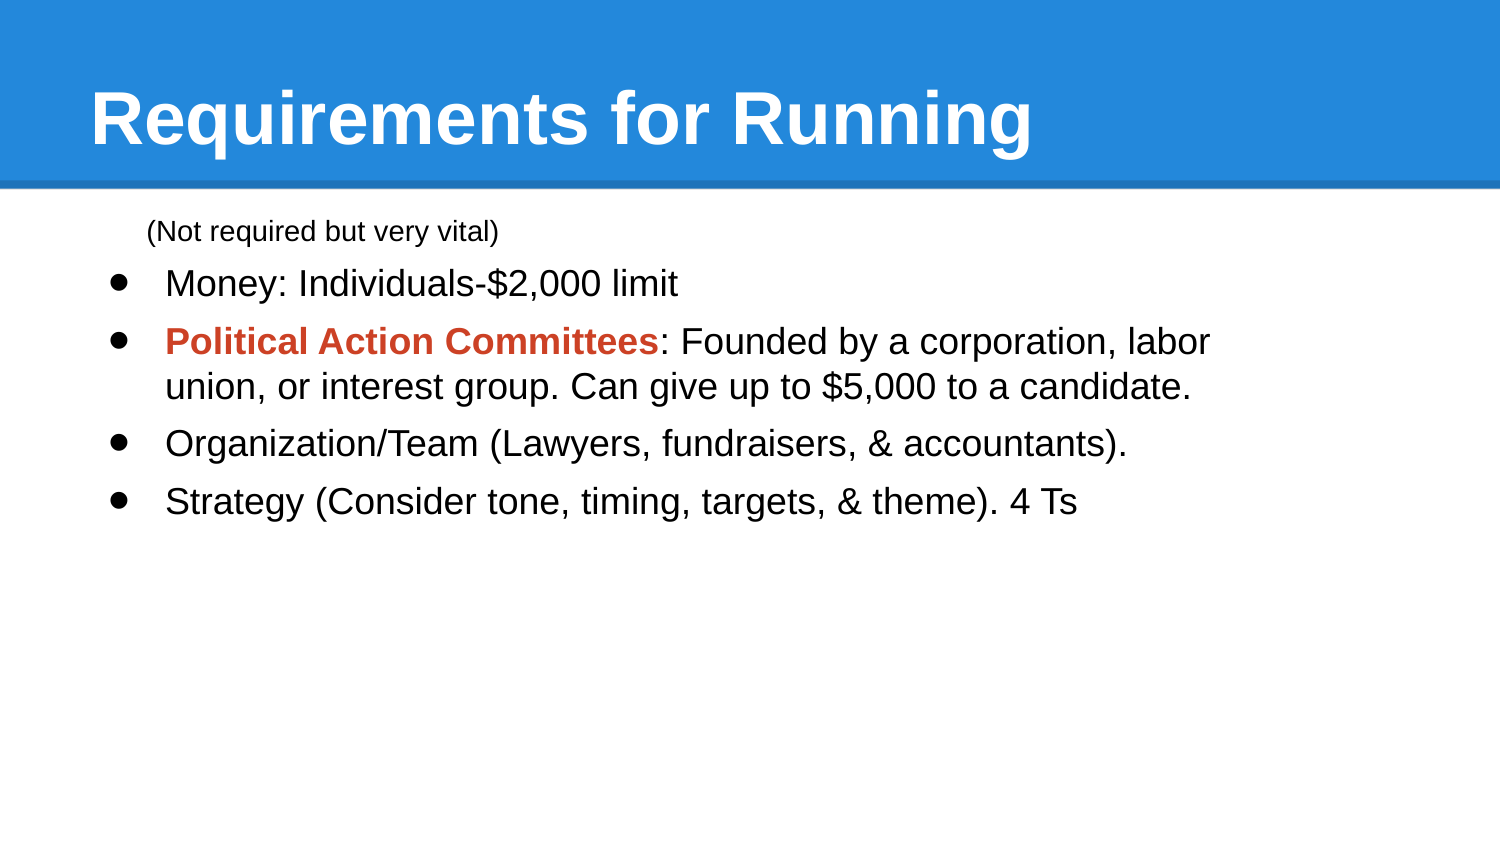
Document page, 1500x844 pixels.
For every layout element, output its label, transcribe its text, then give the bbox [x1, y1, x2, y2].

title Requirements for Running [75, 33, 1425, 175]
list (Not required but very vital) Money: Individuals-$2,000 limit Political Action Committees: Founded by a corporation, labor union, or interest group. Can give up to $5,000 to a candidate. Organization/Team (Lawyers, fundraisers, & accountants). Strategy (Consider tone, timing, targets, & theme). 4 Ts [75, 196, 1318, 808]
